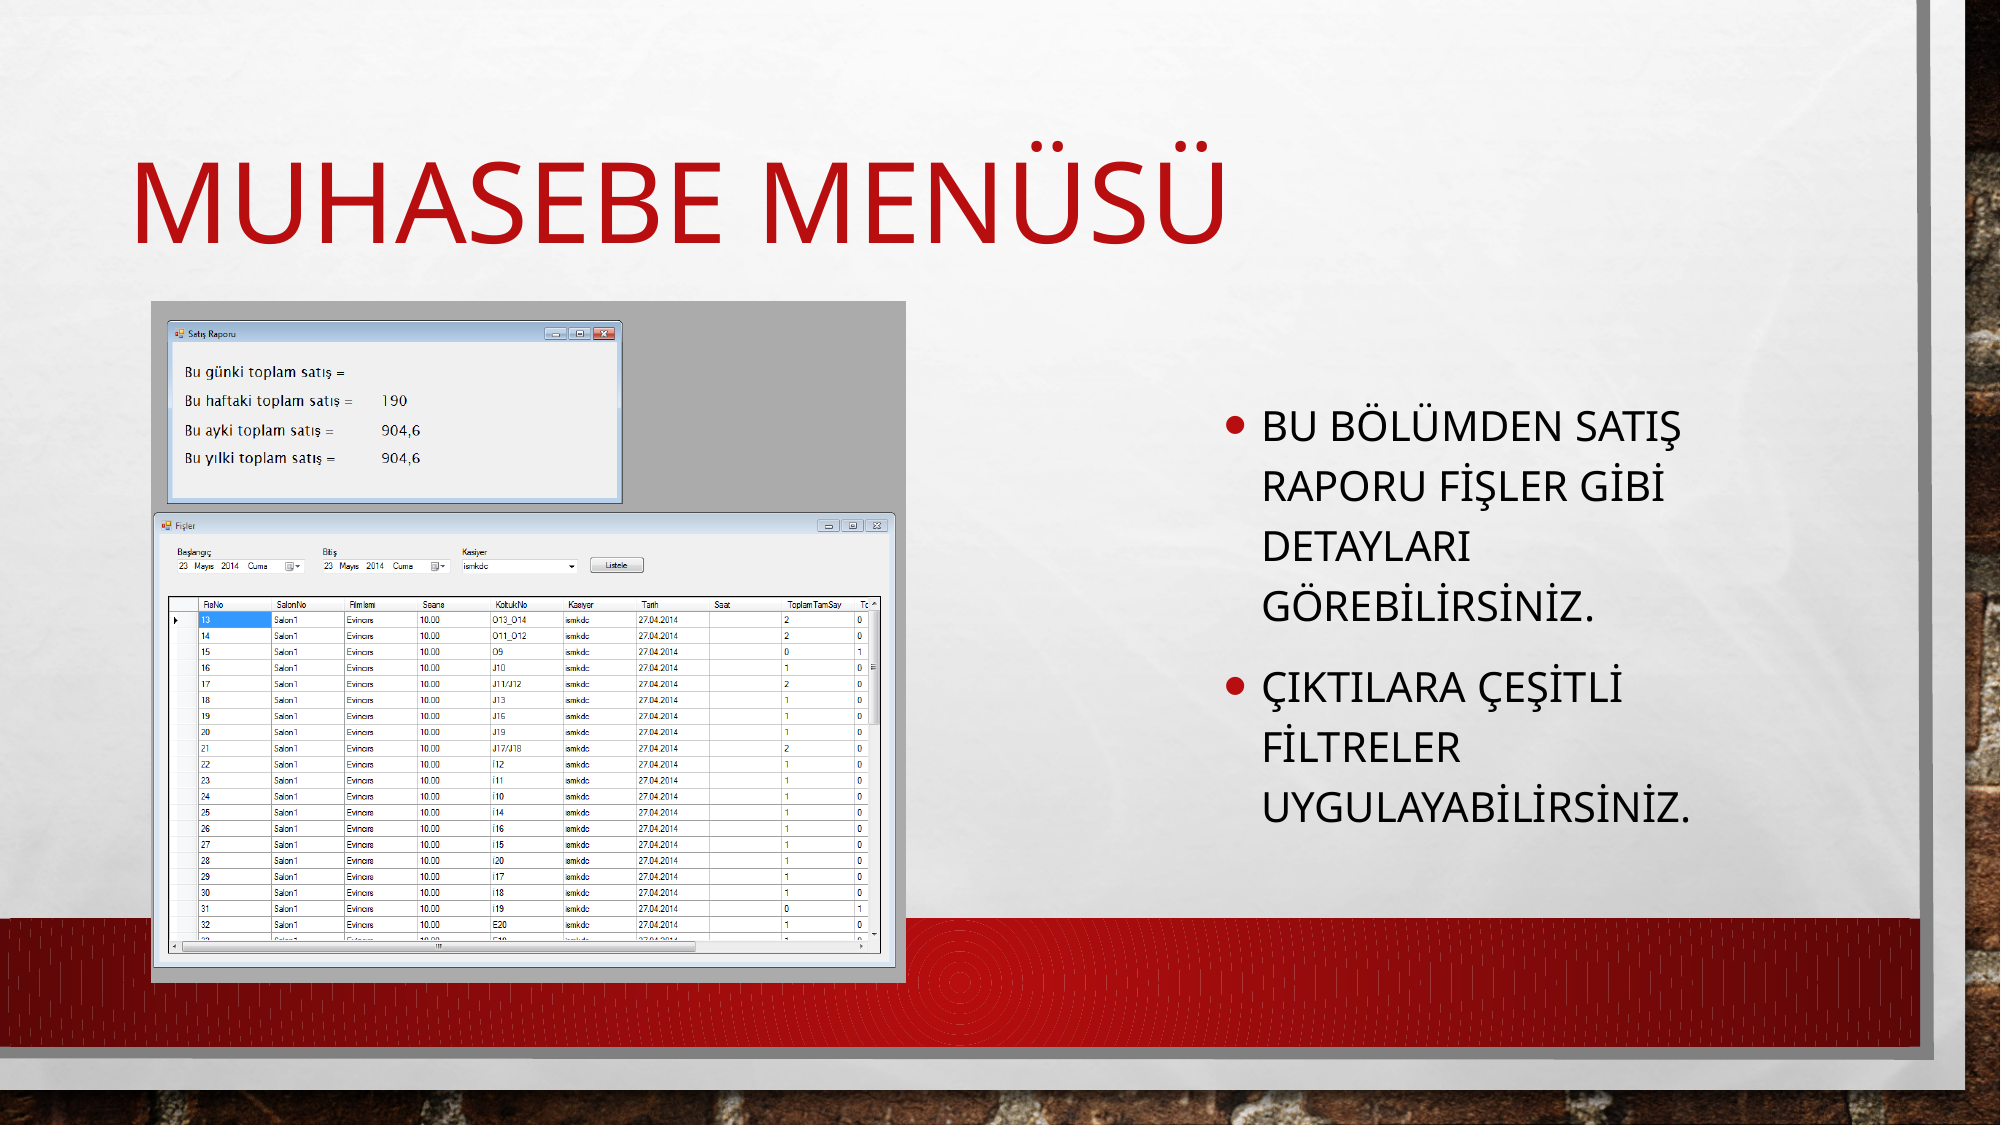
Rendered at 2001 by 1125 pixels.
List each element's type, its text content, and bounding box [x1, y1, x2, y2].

title Muhasebe menüsü [112, 112, 1818, 302]
picture [0, 0, 2000, 1125]
picture [151, 301, 906, 984]
list Bu bölümden satış raporu fişler gibi detayları görebilirsiniz. Çıktılara çeşitli filtreler uygulayabilirsiniz. [1208, 338, 1818, 882]
